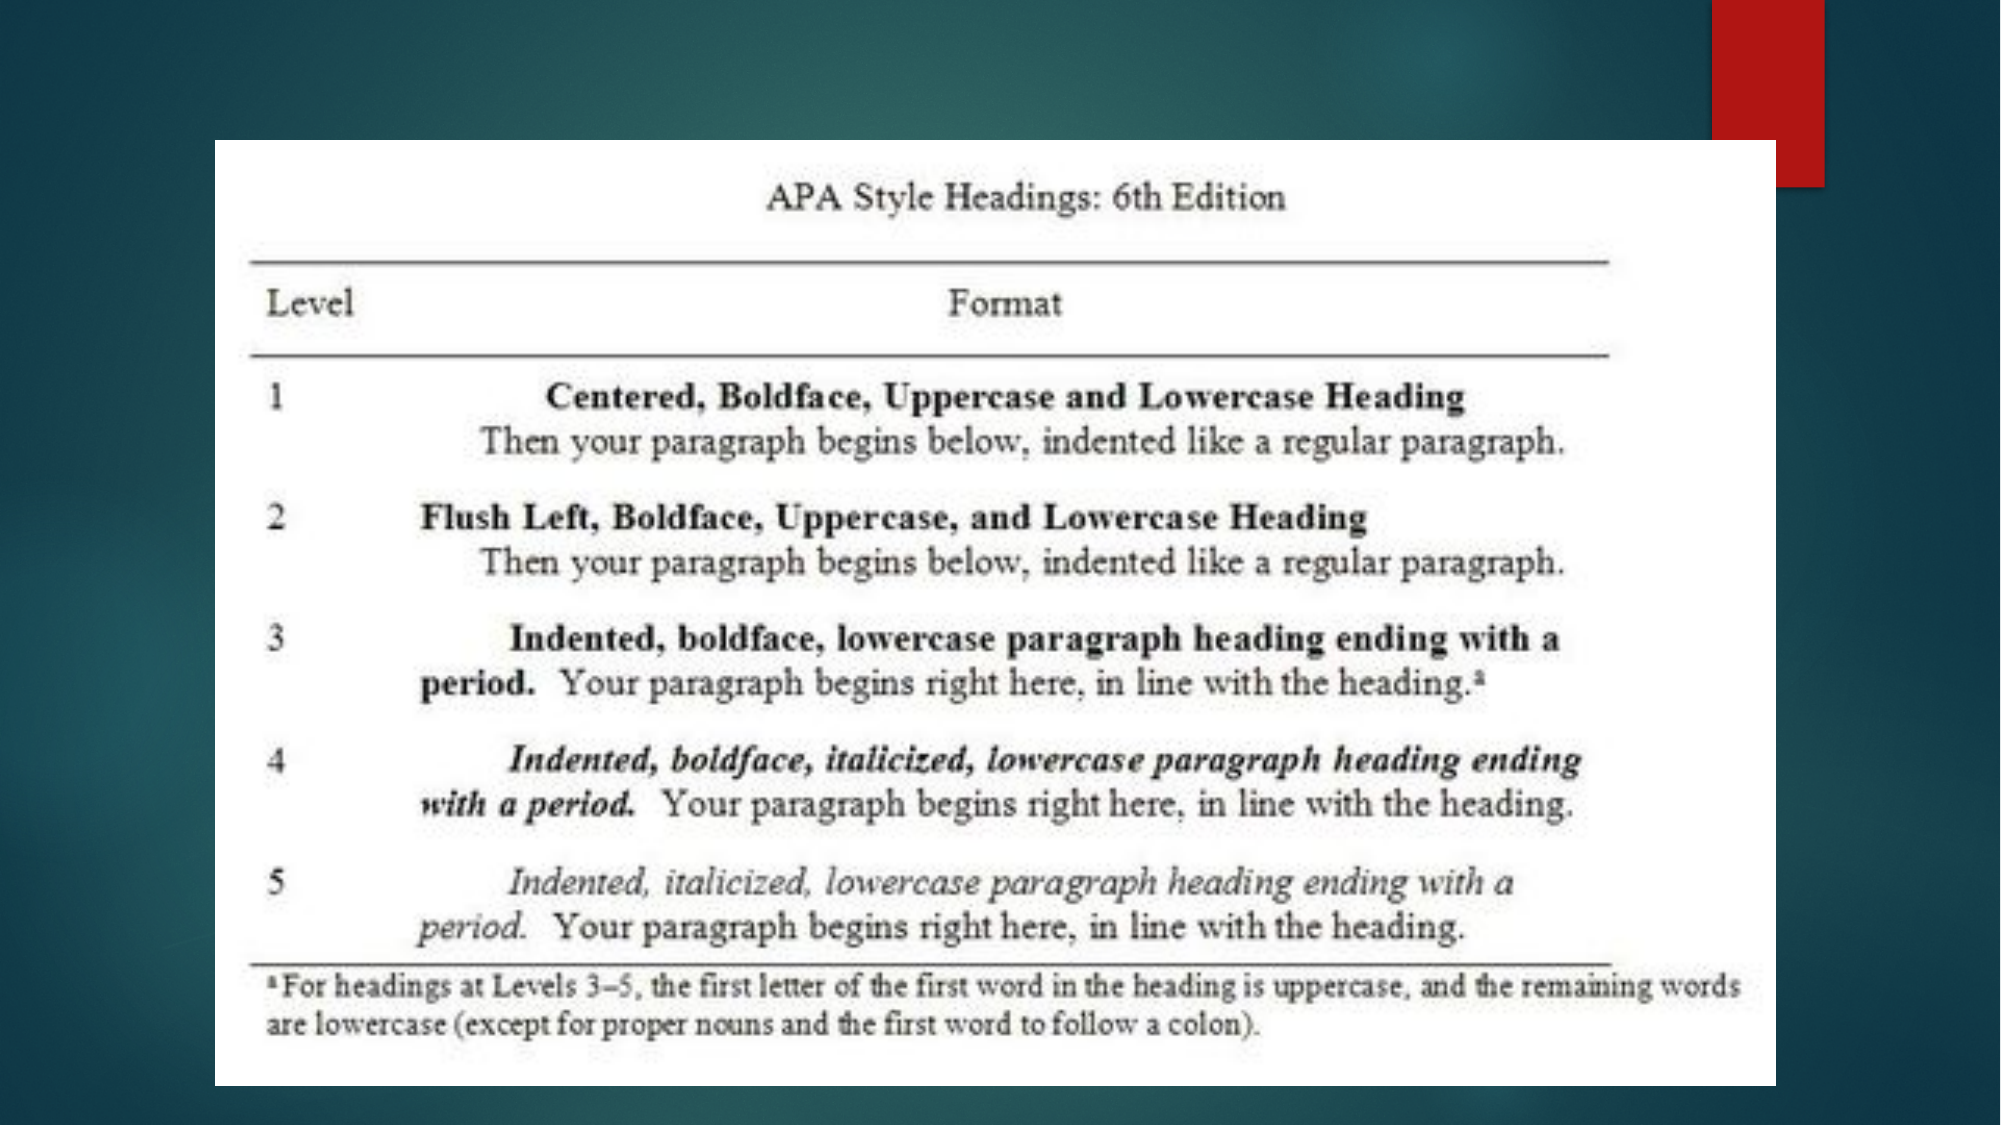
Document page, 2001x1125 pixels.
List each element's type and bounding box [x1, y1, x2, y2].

picture [0, 0, 1777, 1125]
